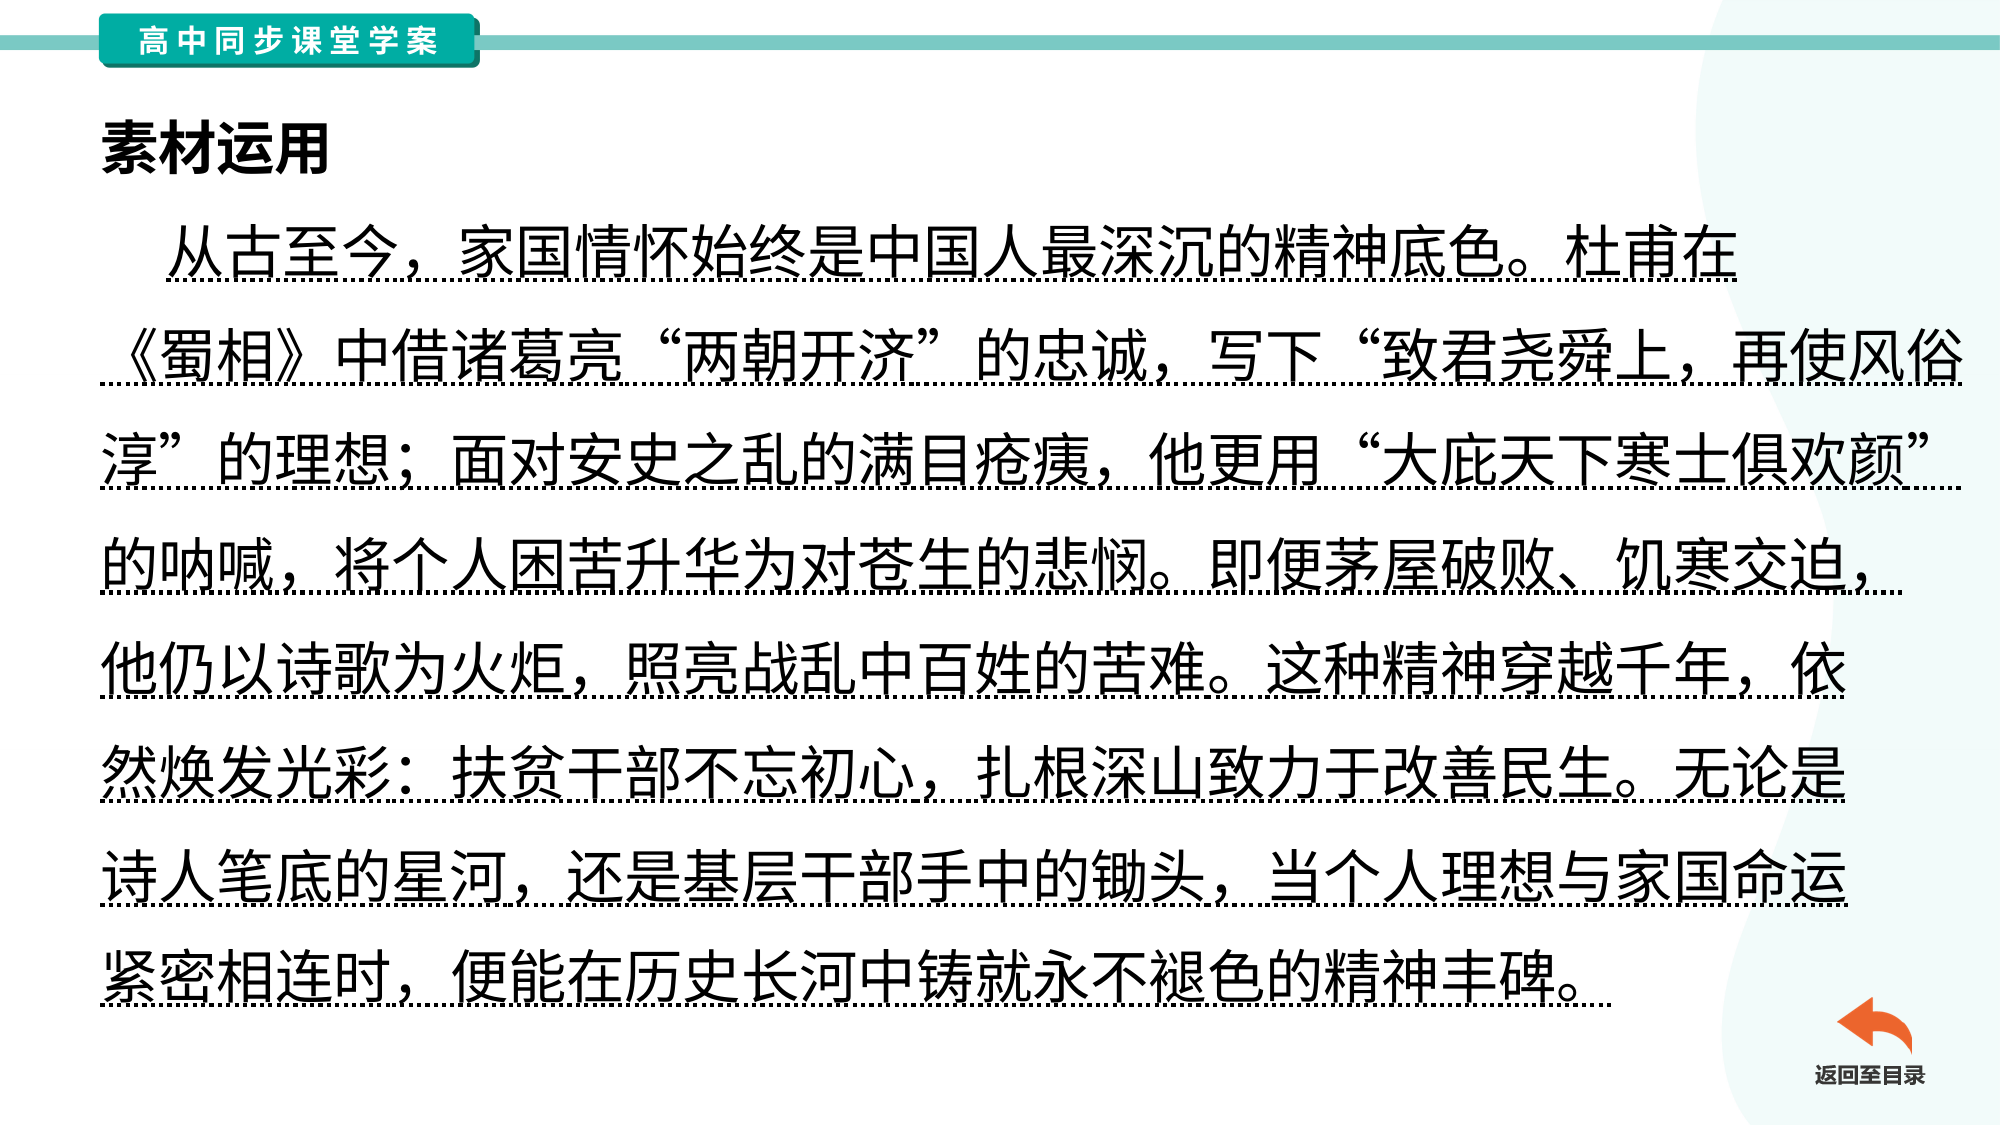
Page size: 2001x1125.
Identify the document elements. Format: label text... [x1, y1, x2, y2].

text_box 素材运用 从古至今，家国情怀始终是中国人最深沉的精神底色。杜甫在 《蜀相》中借诸葛亮“两朝开济”的忠诚，写下“致君尧舜上，再使风俗 淳”的理想；面对安史之乱的满目疮痍，他更用“大庇天下寒士俱欢颜” 的呐喊，将个人困苦升华为对苍生的悲悯。即便茅屋破败、饥寒交迫， 他仍以诗歌为火炬，照亮战乱中百姓的苦难。这种精神穿越千年，依 然焕发光彩：扶贫干部不忘初心，扎根深山致力于改善民生。无论是 诗人笔底的星河，还是基层干部手中的锄头，当个人理想与家国命运 紧密相连时，便能在历史长河中铸就永不褪色的精神丰碑。#3.1 [100, 76, 1899, 999]
picture [0, 0, 2000, 1125]
